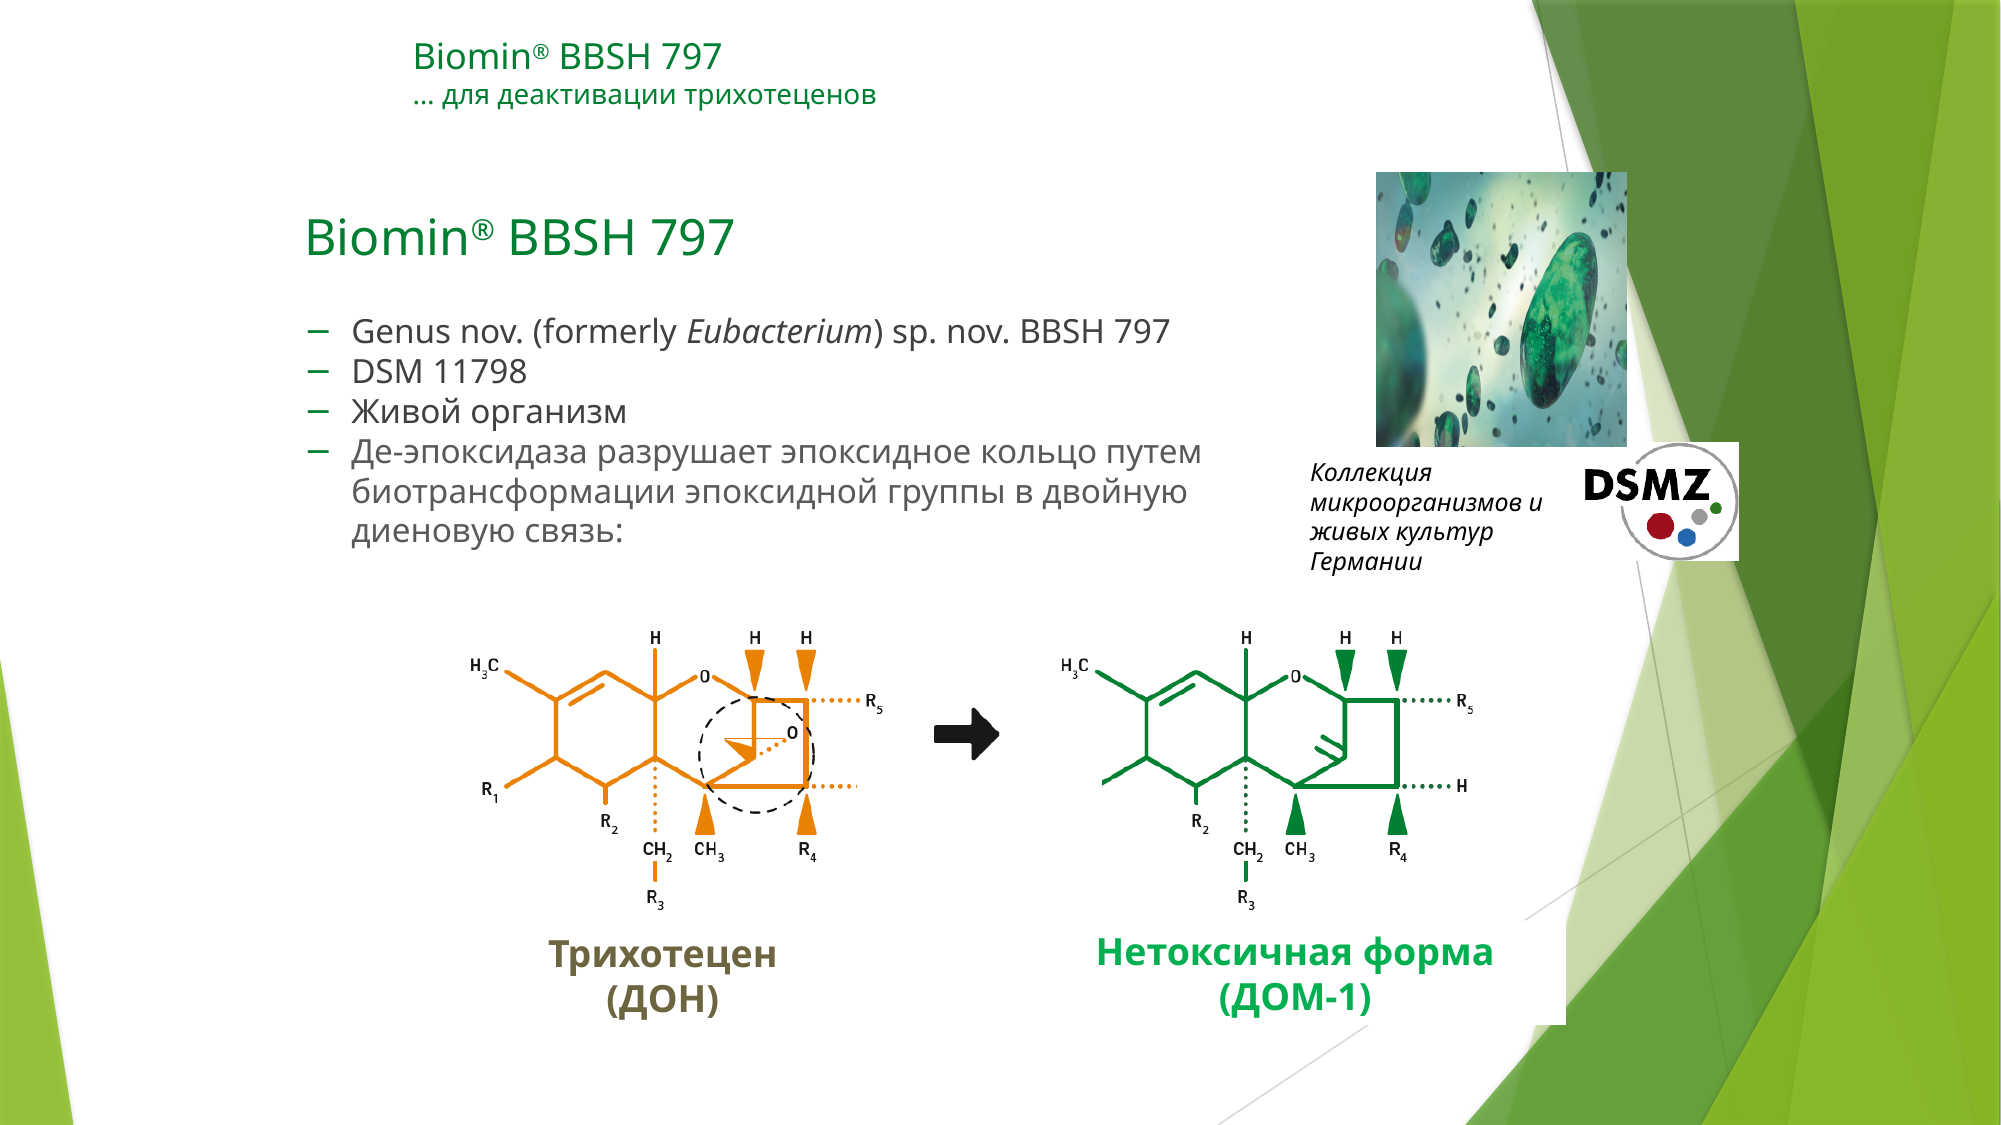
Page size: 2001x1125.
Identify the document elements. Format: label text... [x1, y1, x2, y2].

picture [1375, 171, 1739, 562]
picture [449, 585, 1509, 997]
text_box Трихотецен (ДОН) [491, 1006, 834, 1028]
title Biomin® BBSH 797 … для деактивации трихотеценов [397, 26, 1686, 119]
text_box Нетоксичная форма (ДОМ-1) [1024, 920, 1566, 1025]
text_box Коллекция микроорганизмов и живых культур Германии [1295, 448, 1627, 584]
text_box Biomin® BBSH 797 Genus nov. (formerly Eubacterium) sp. nov. BBSH 797 DSM 11798 Живой организм Де-эпоксидаза разрушает эпоксидное кольцо путем биотрансформации эпоксидной группы в двойную диеновую связь: [279, 197, 1296, 602]
